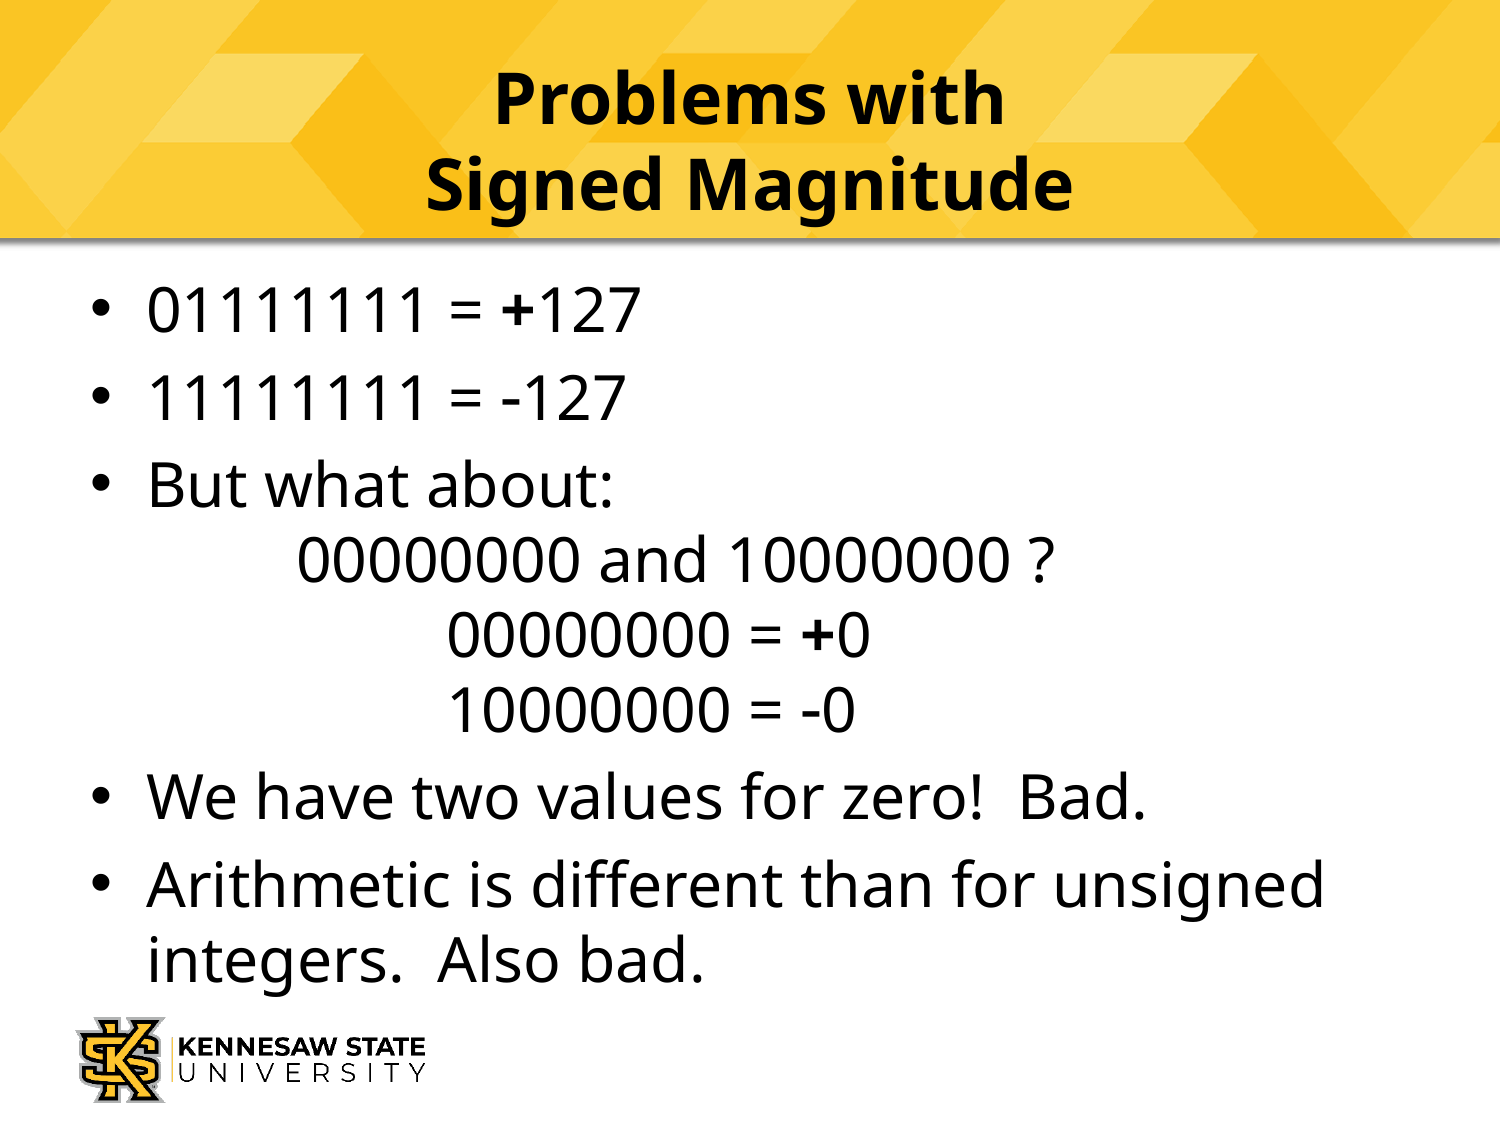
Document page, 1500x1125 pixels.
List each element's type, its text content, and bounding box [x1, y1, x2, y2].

title Problems with Signed Magnitude [75, 45, 1425, 233]
picture [75, 1017, 425, 1103]
picture [0, 0, 1500, 251]
list 01111111 = +127 11111111 = 127 But what about: 00000000 and 10000000 ? 00000000 = +0 10000000 = 0 We have two values for zero! Bad. Arithmetic is different than for unsigned integers. Also bad. [75, 262, 1475, 1005]
